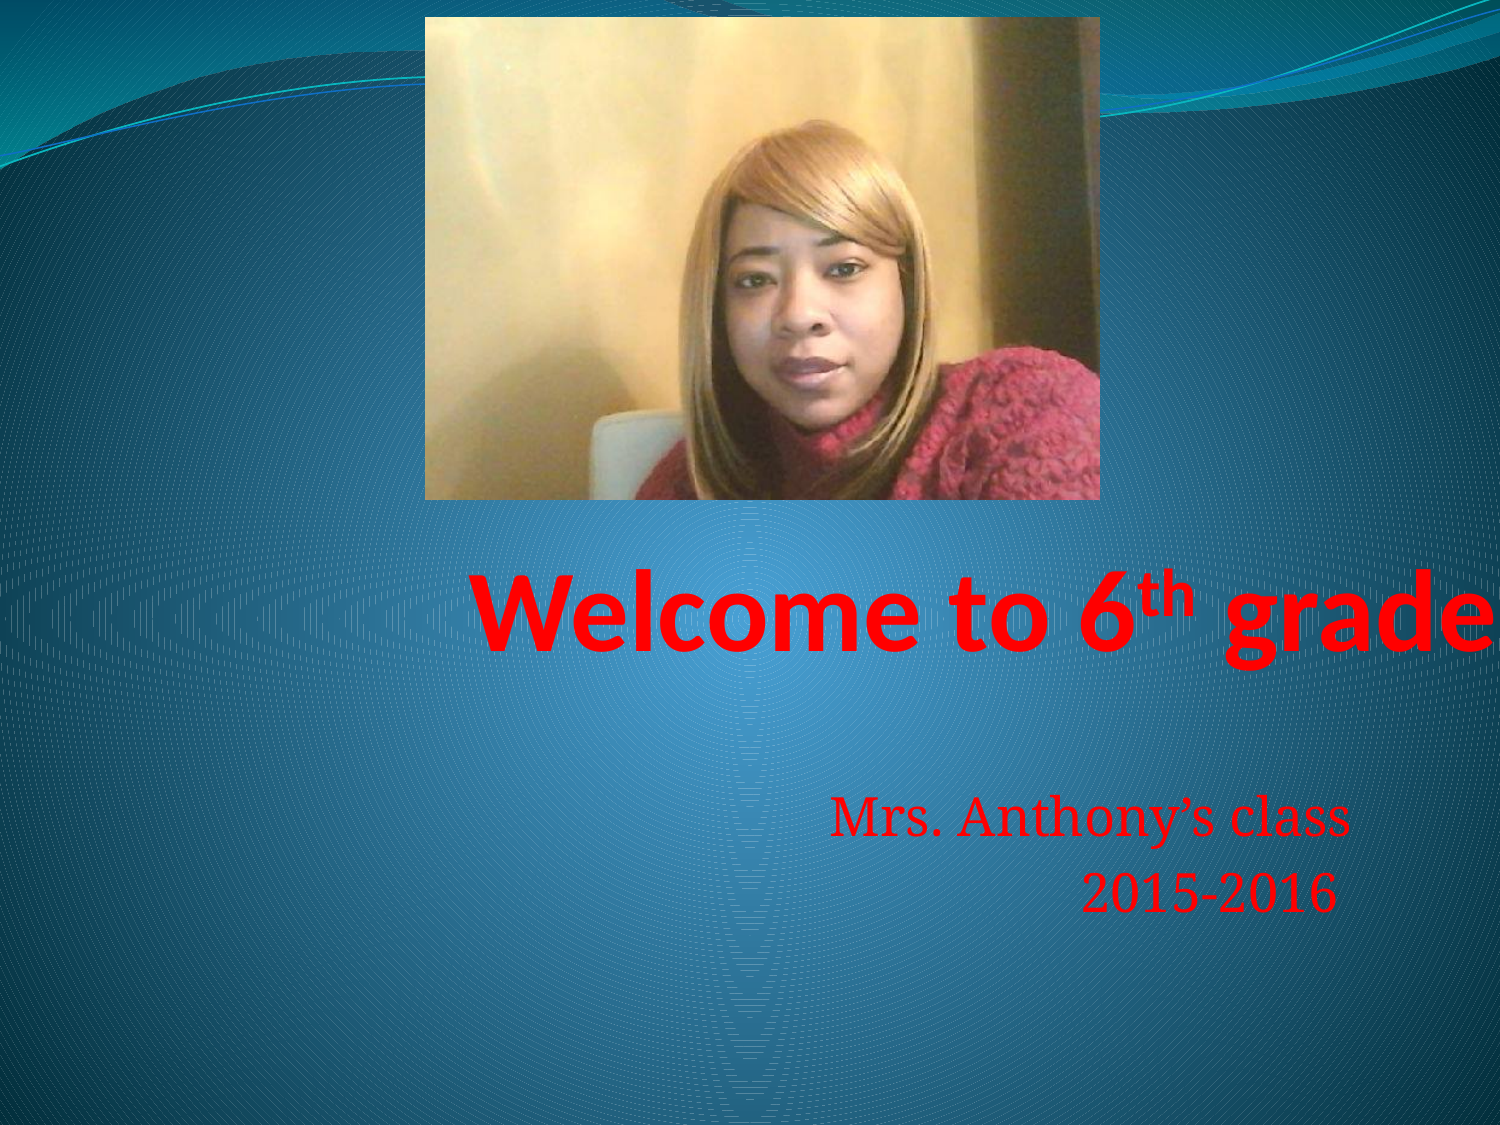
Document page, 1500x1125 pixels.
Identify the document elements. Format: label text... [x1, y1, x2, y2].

subtitle Mrs. Anthony’s class 2015-2016 [75, 774, 1364, 1063]
picture [424, 17, 1101, 501]
title Welcome to 6th grade [212, 375, 1500, 675]
